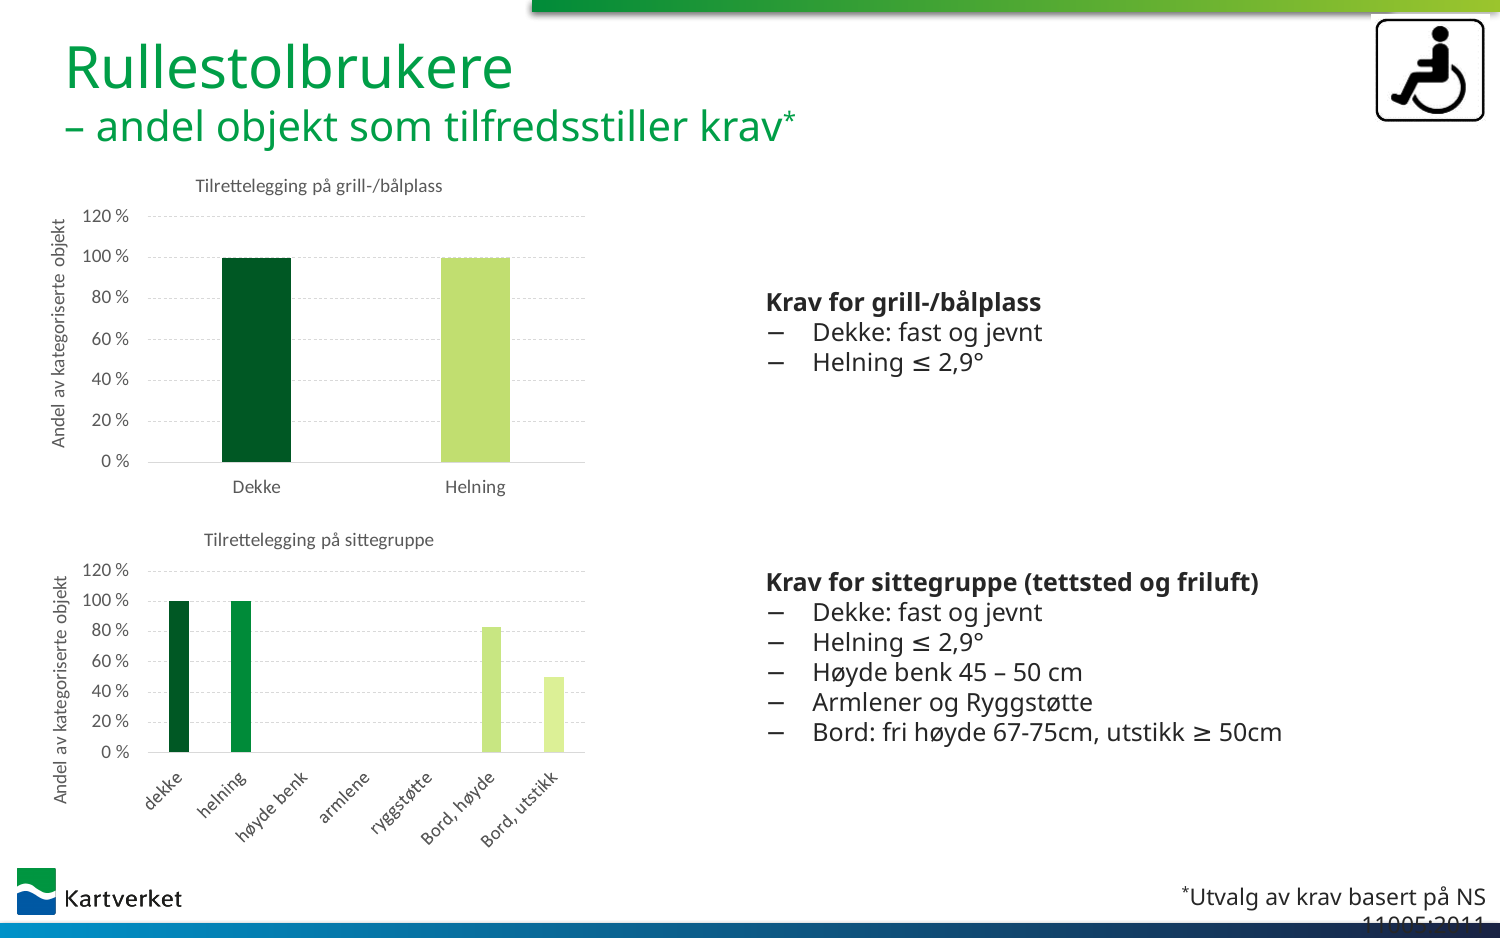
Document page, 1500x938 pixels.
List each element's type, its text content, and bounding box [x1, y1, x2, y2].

picture [41, 520, 596, 859]
picture [41, 166, 596, 505]
text_box *Utvalg av krav basert på NS 11005:2011 [1068, 873, 1500, 938]
picture [1371, 13, 1491, 127]
text_box Krav for sittegruppe (tettsted og friluft) Dekke: fast og jevnt Helning ≤ 2,9° Høyde benk 45 – 50 cm Armlener og Ryggstøtte Bord: fri høyde 67-75cm, utstikk ≥ 50cm [750, 559, 1500, 754]
text_box Krav for grill-/bålplass Dekke: fast og jevnt Helning ≤ 2,9° [750, 279, 1452, 384]
text_box Rullestolbrukere – andel objekt som tilfredsstiller krav* [49, 14, 1431, 158]
